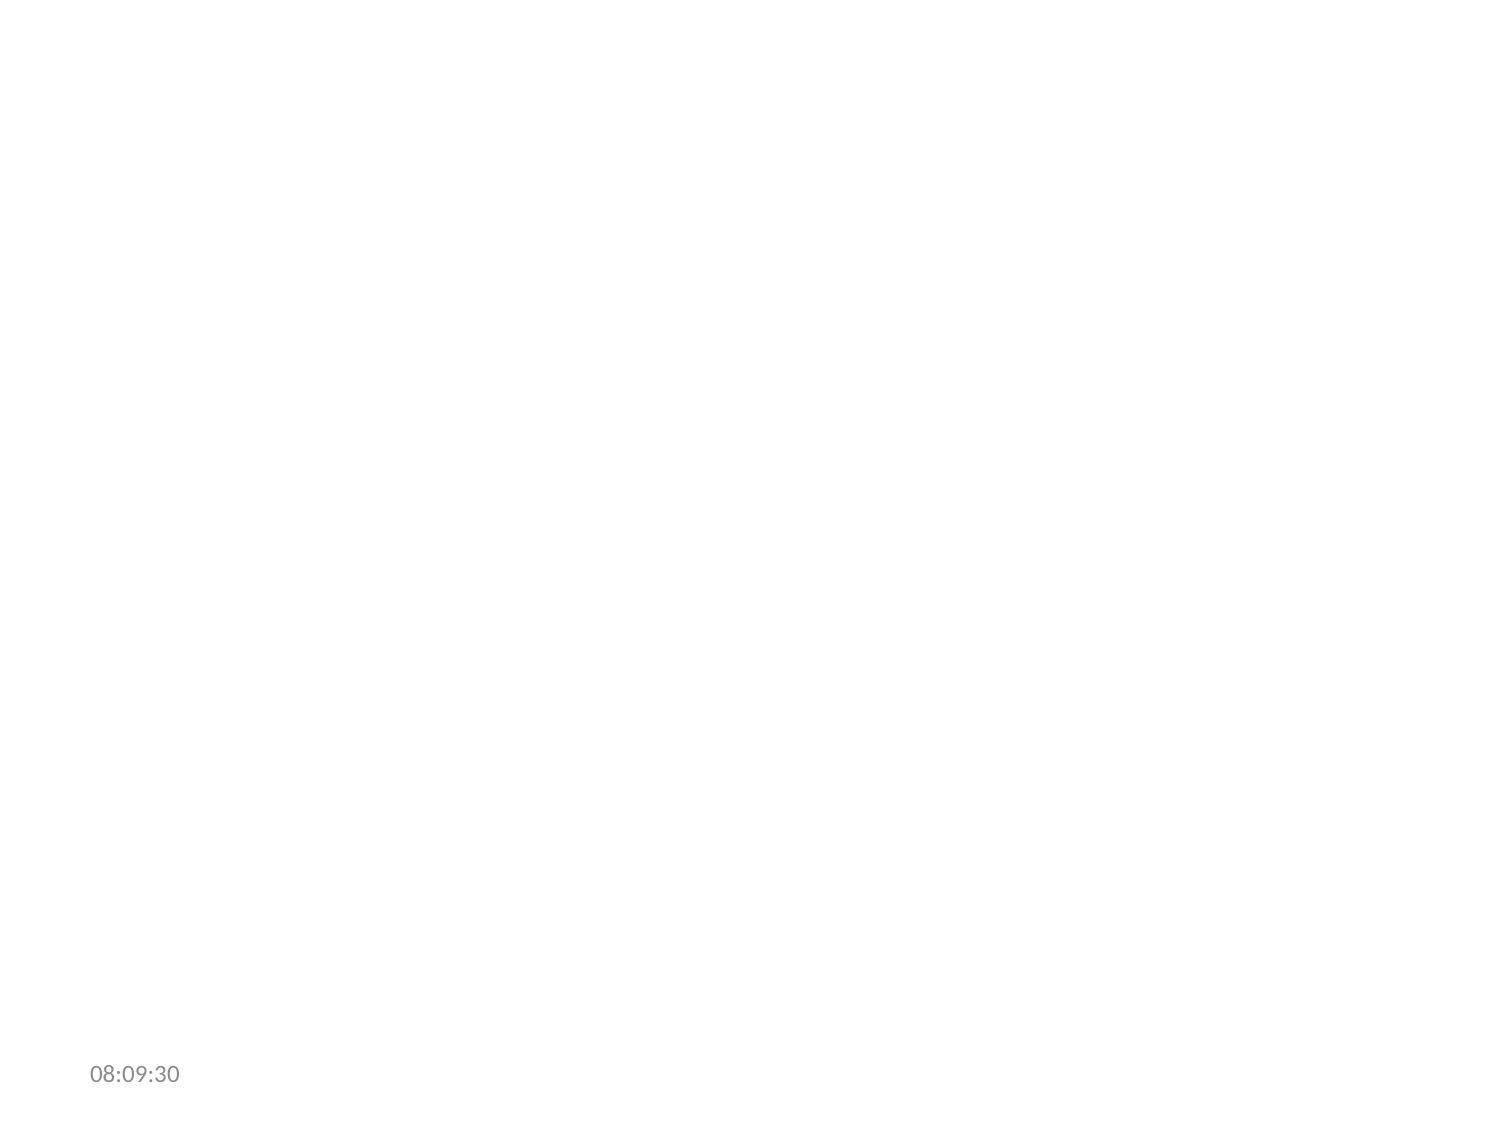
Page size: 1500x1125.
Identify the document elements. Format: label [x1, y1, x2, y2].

slide_number [75, 1042, 425, 1103]
